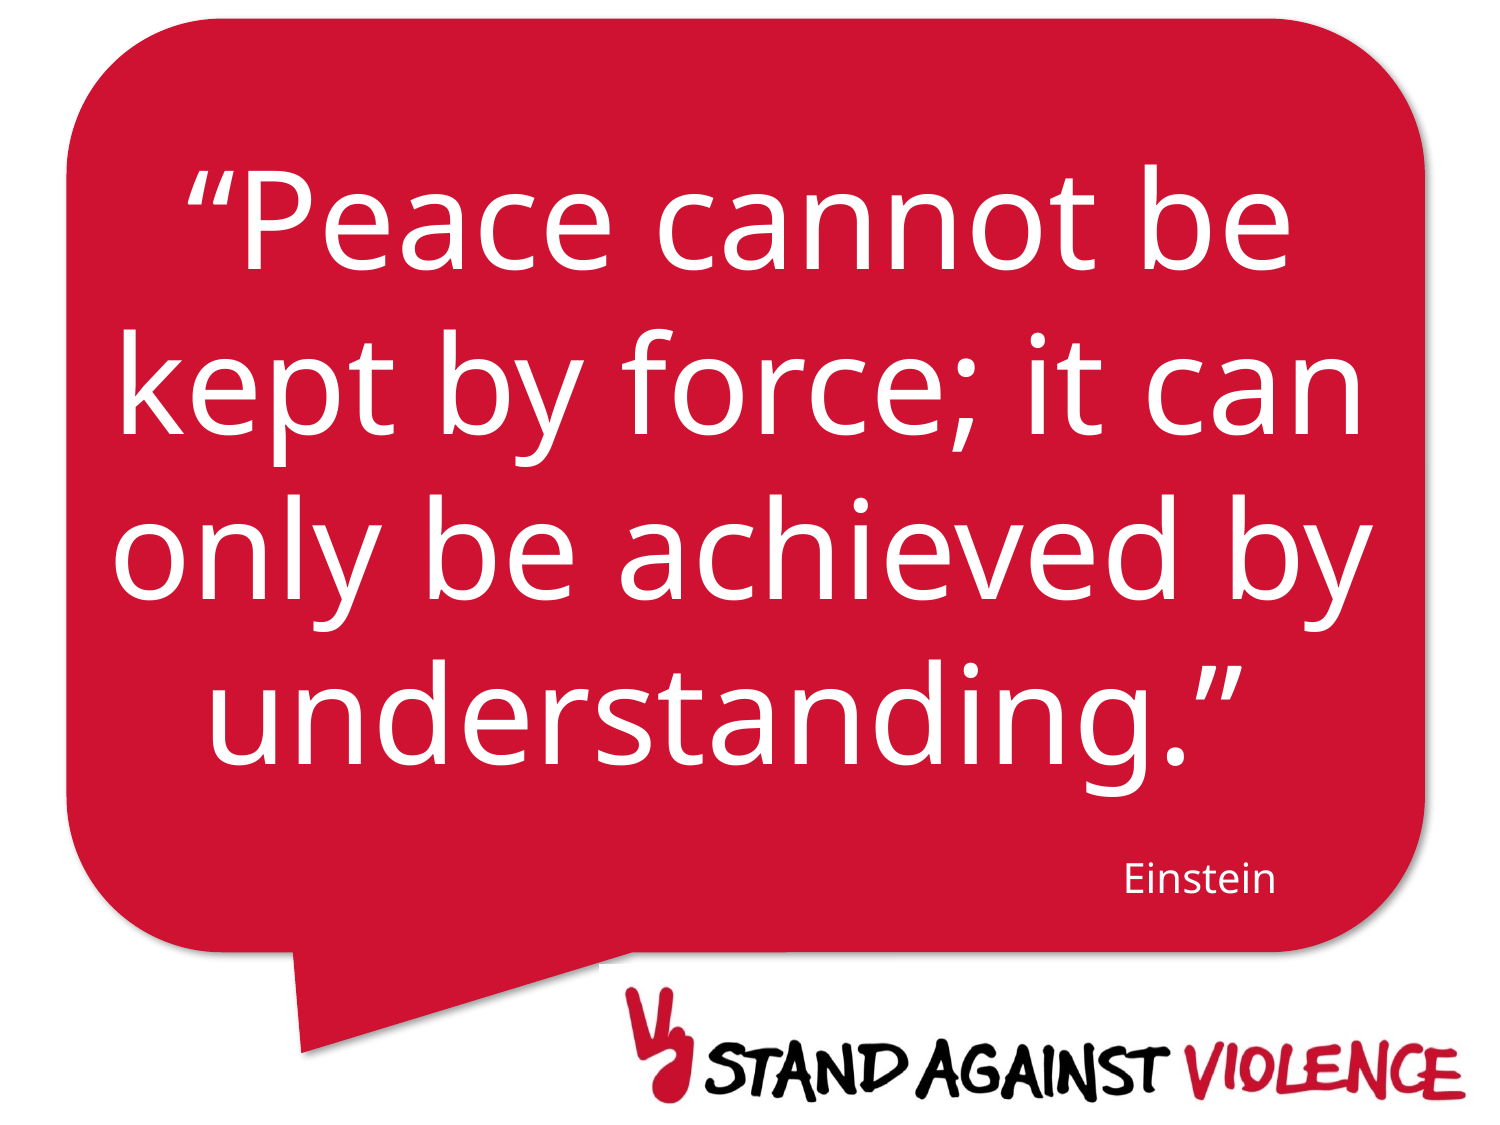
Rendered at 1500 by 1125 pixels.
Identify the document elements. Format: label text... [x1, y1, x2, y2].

text_box [95, 16, 1396, 80]
text_box [71, 119, 1427, 1056]
picture [561, 963, 1500, 1119]
text_box Einstein [1107, 844, 1292, 910]
list “Peace cannot be kept by force; it can only be achieved by understanding.” [66, 80, 1417, 844]
